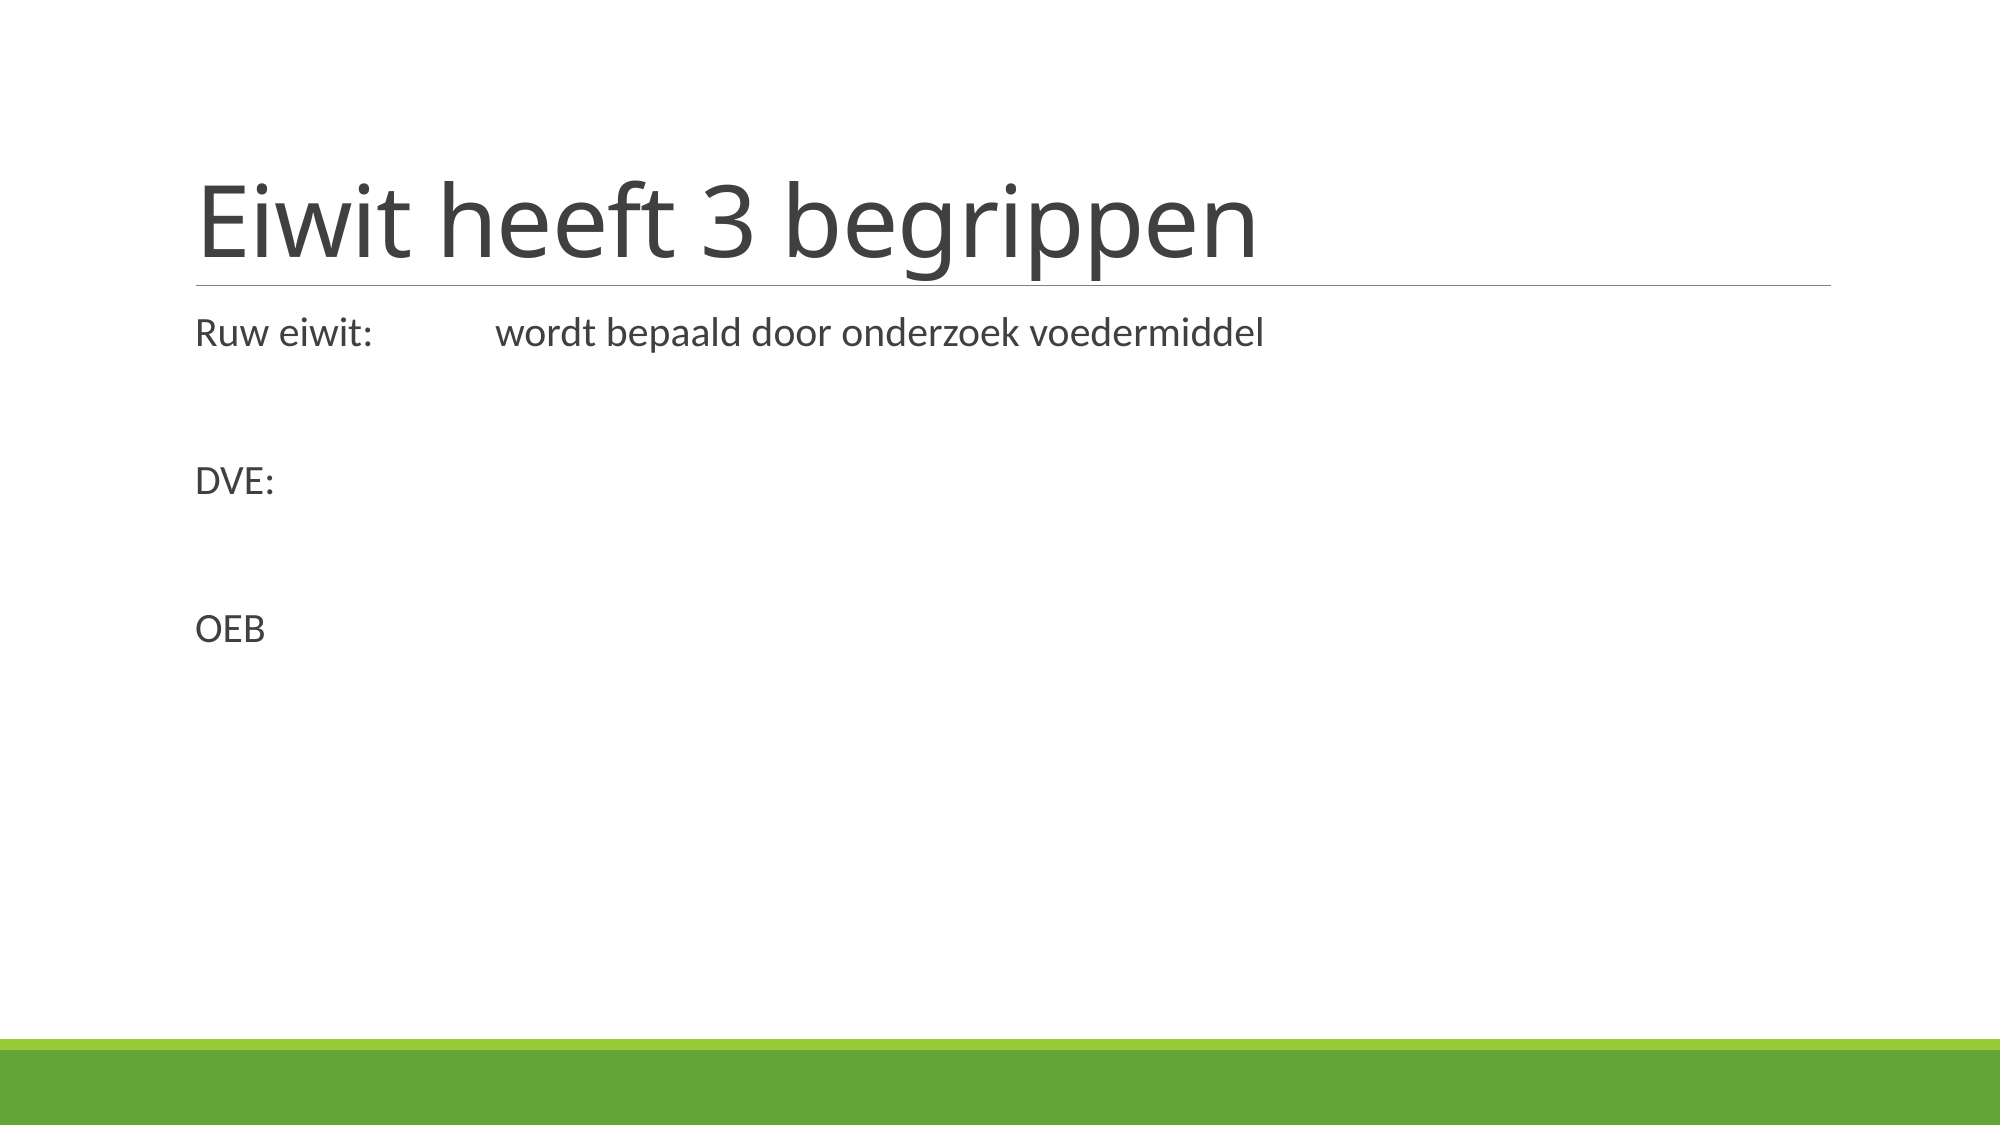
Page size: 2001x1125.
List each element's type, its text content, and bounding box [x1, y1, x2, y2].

list Ruw eiwit: wordt bepaald door onderzoek voedermiddel DVE: OEB [180, 302, 1830, 963]
title Eiwit heeft 3 begrippen [180, 47, 1830, 285]
